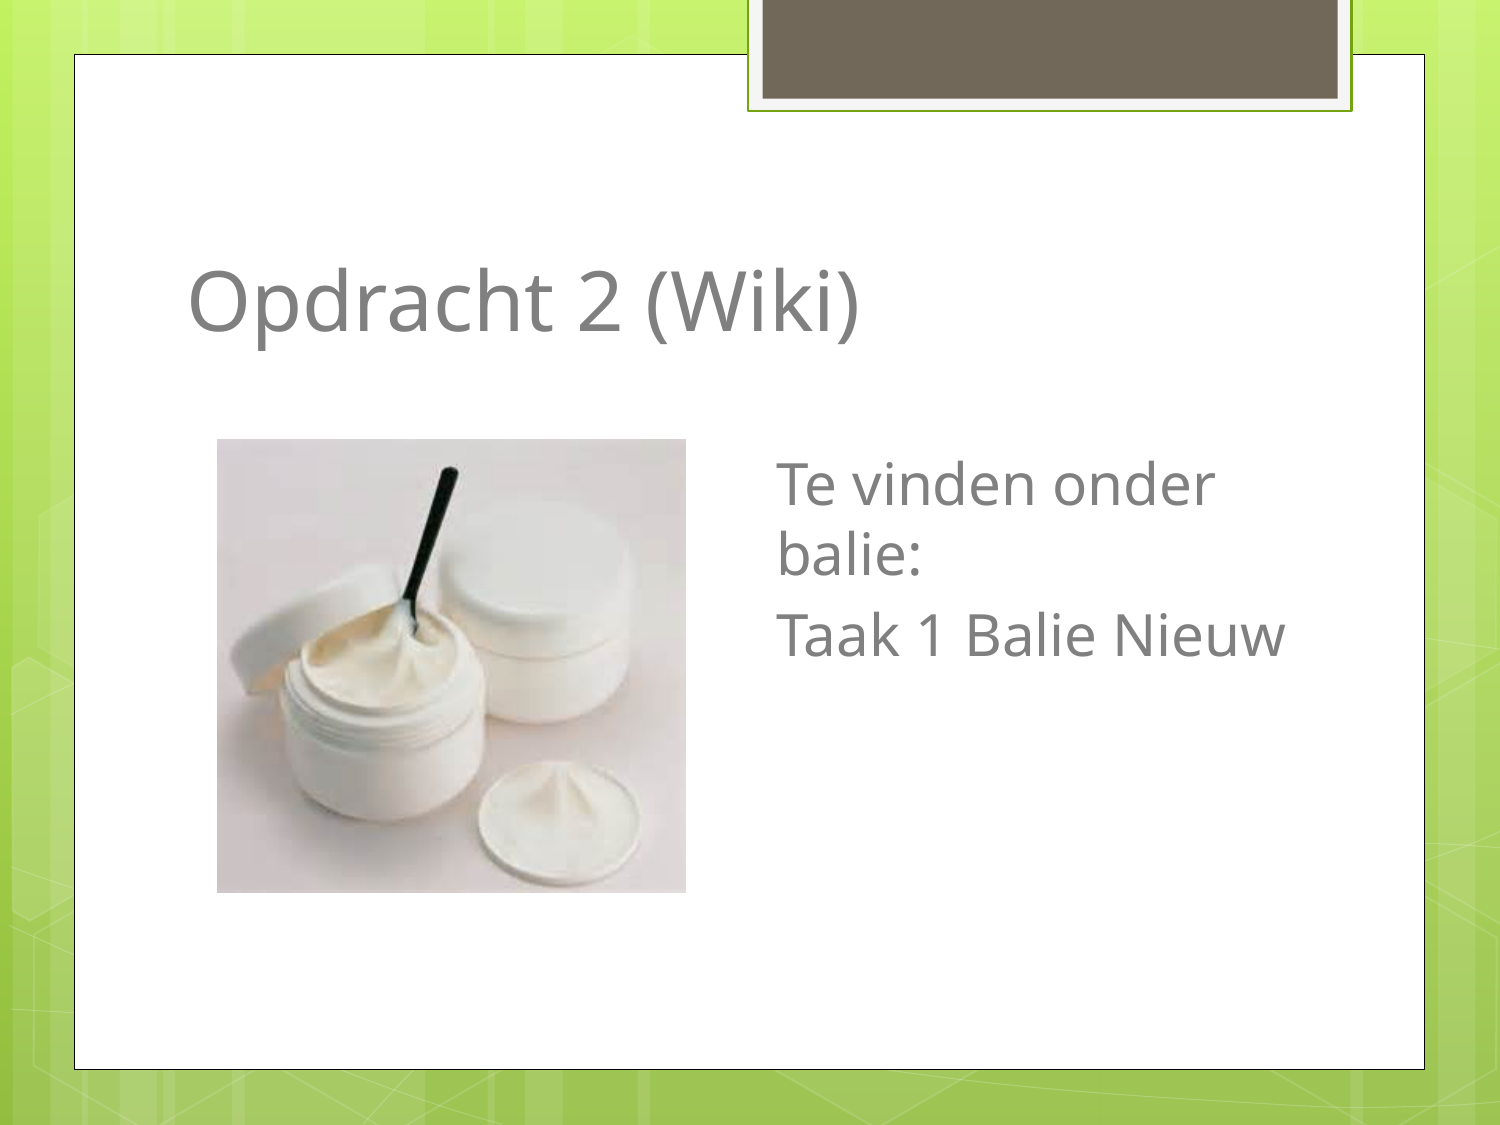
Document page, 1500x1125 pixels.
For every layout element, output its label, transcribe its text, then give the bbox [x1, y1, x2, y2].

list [216, 439, 687, 893]
list Te vinden onder balie: Taak 1 Balie Nieuw [750, 439, 1323, 953]
title Opdracht 2 (Wiki) [171, 168, 1324, 357]
